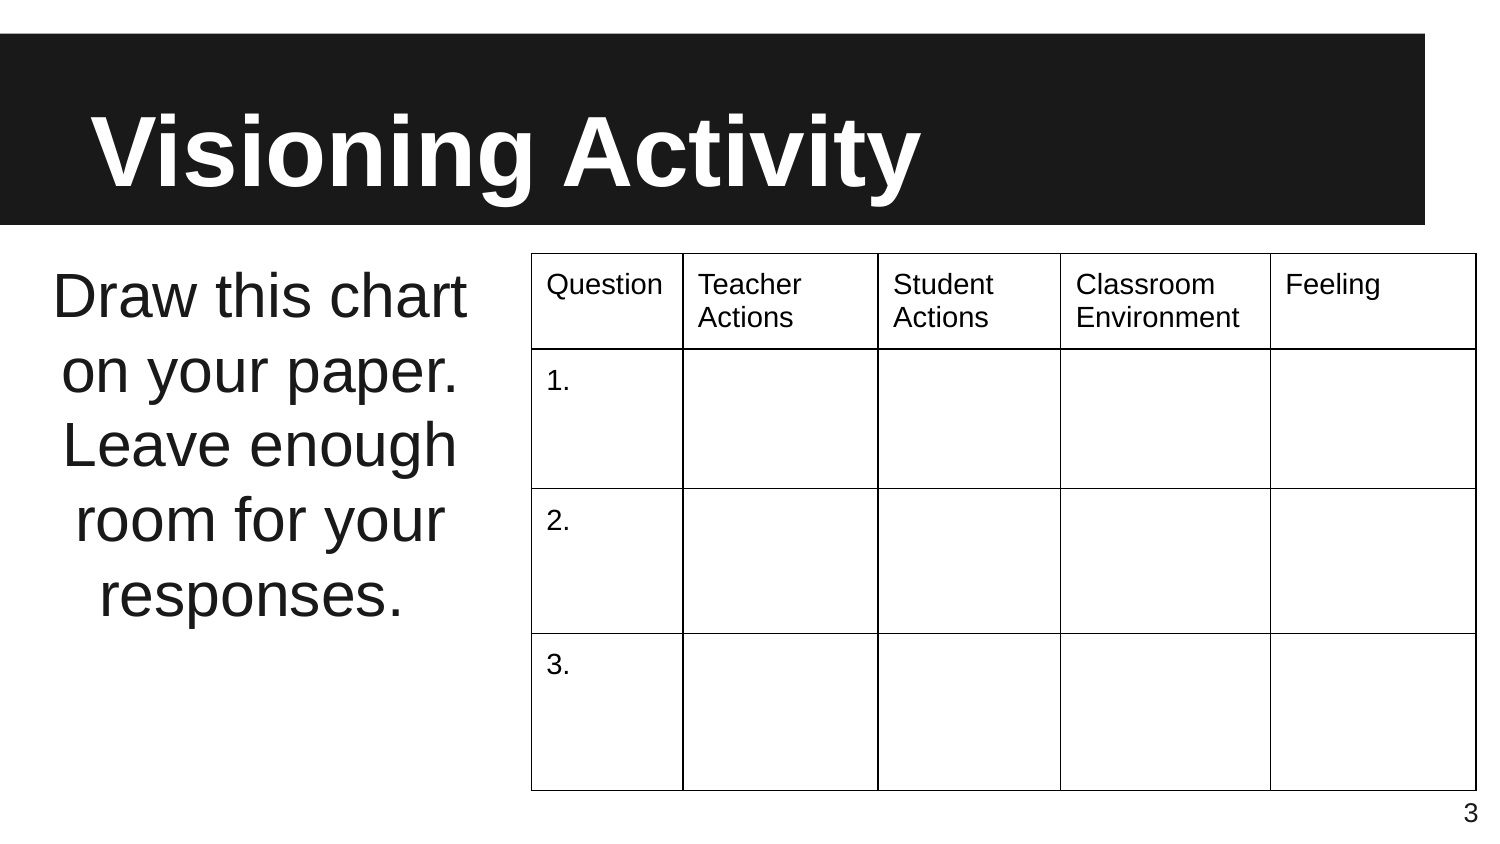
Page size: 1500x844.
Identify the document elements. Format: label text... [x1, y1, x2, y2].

table_cell [684, 489, 877, 633]
list Draw this chart on your paper. Leave enough room for your responses. [12, 239, 509, 808]
table_header Question [532, 254, 682, 348]
table_cell [1061, 489, 1270, 633]
table_header Teacher Actions [684, 254, 877, 348]
table_header Student Actions [879, 254, 1060, 348]
table_cell 2. [532, 489, 682, 633]
table_cell [879, 489, 1060, 633]
table_cell 3. [532, 634, 682, 790]
table_cell [1061, 350, 1270, 488]
table_header Feeling [1271, 254, 1475, 348]
slide_number 3 [1403, 779, 1494, 844]
table_cell [1061, 634, 1270, 790]
title Visioning Activity [75, 33, 1425, 221]
table_cell [879, 634, 1060, 790]
table_cell [1271, 350, 1475, 488]
table_cell [1271, 489, 1475, 633]
table_cell 1. [532, 350, 682, 488]
table_cell [1271, 634, 1475, 790]
table_cell [684, 350, 877, 488]
table_cell [684, 634, 877, 790]
table_cell [879, 350, 1060, 488]
table_header Classroom Environment [1061, 254, 1270, 348]
